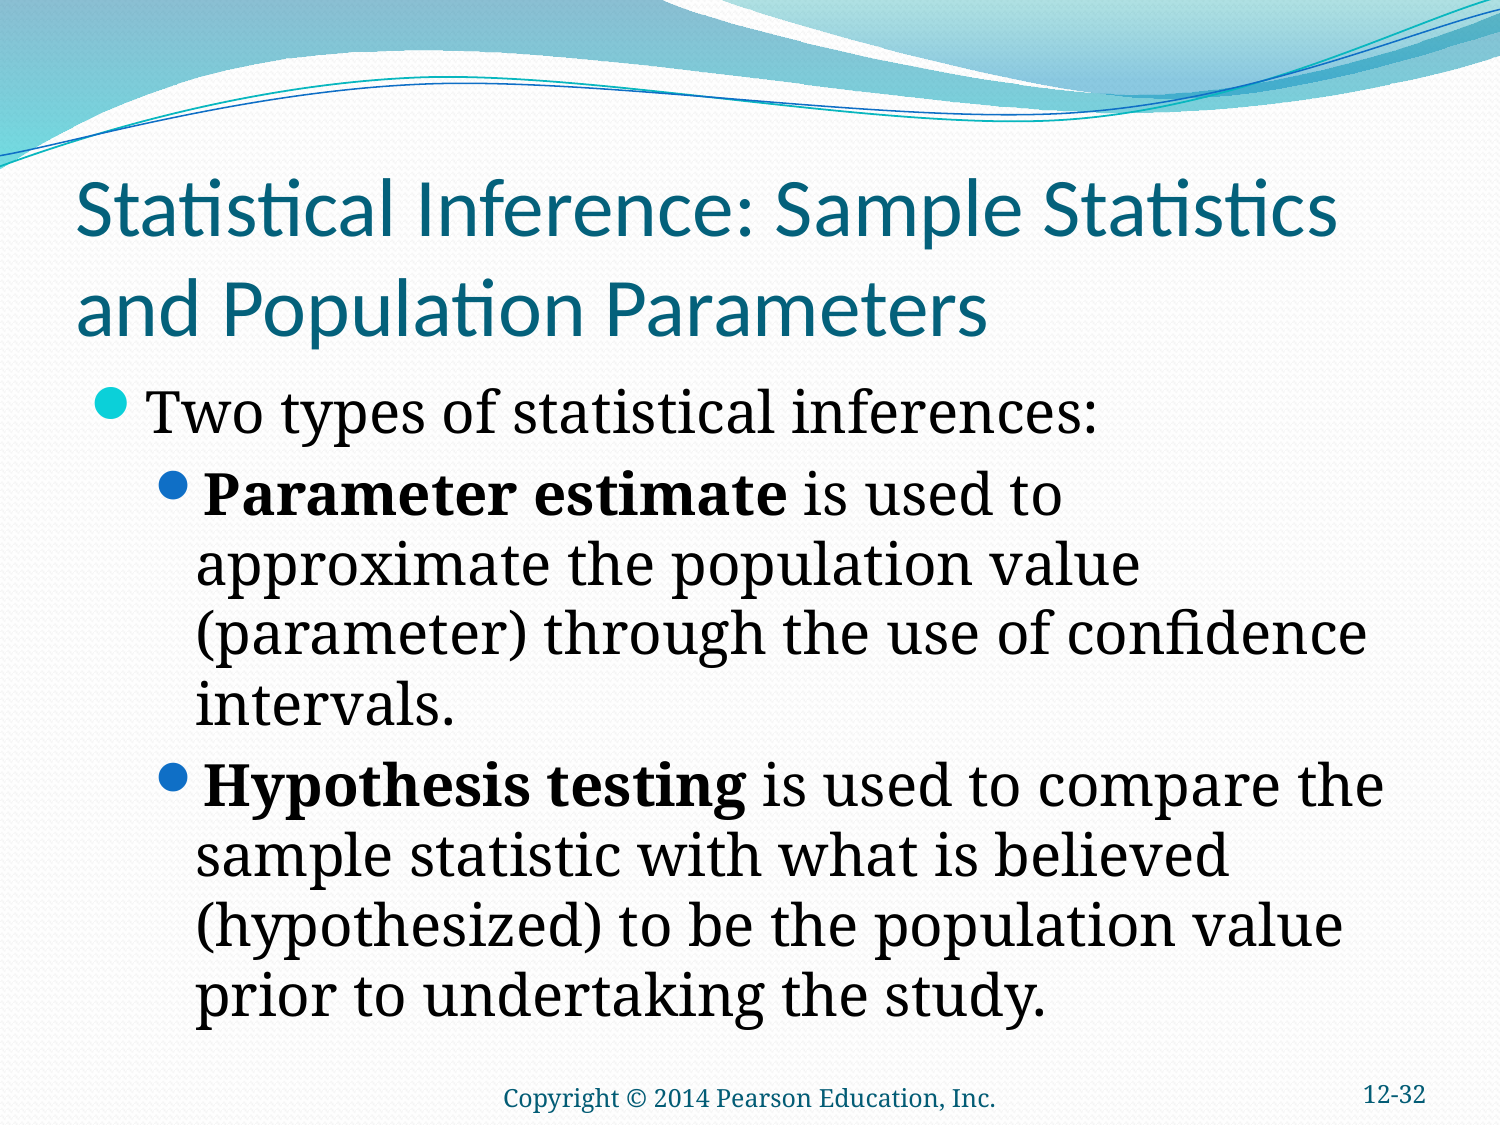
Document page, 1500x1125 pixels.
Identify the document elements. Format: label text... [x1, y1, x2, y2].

title Statistical Inference: Sample Statistics and Population Parameters [74, 165, 1426, 354]
list Two types of statistical inferences: Parameter estimate is used to approximate the population value (parameter) through the use of confidence intervals. Hypothesis testing is used to compare the sample statistic with what is believed (hypothesized) to be the population value prior to undertaking the study. [74, 367, 1426, 1088]
